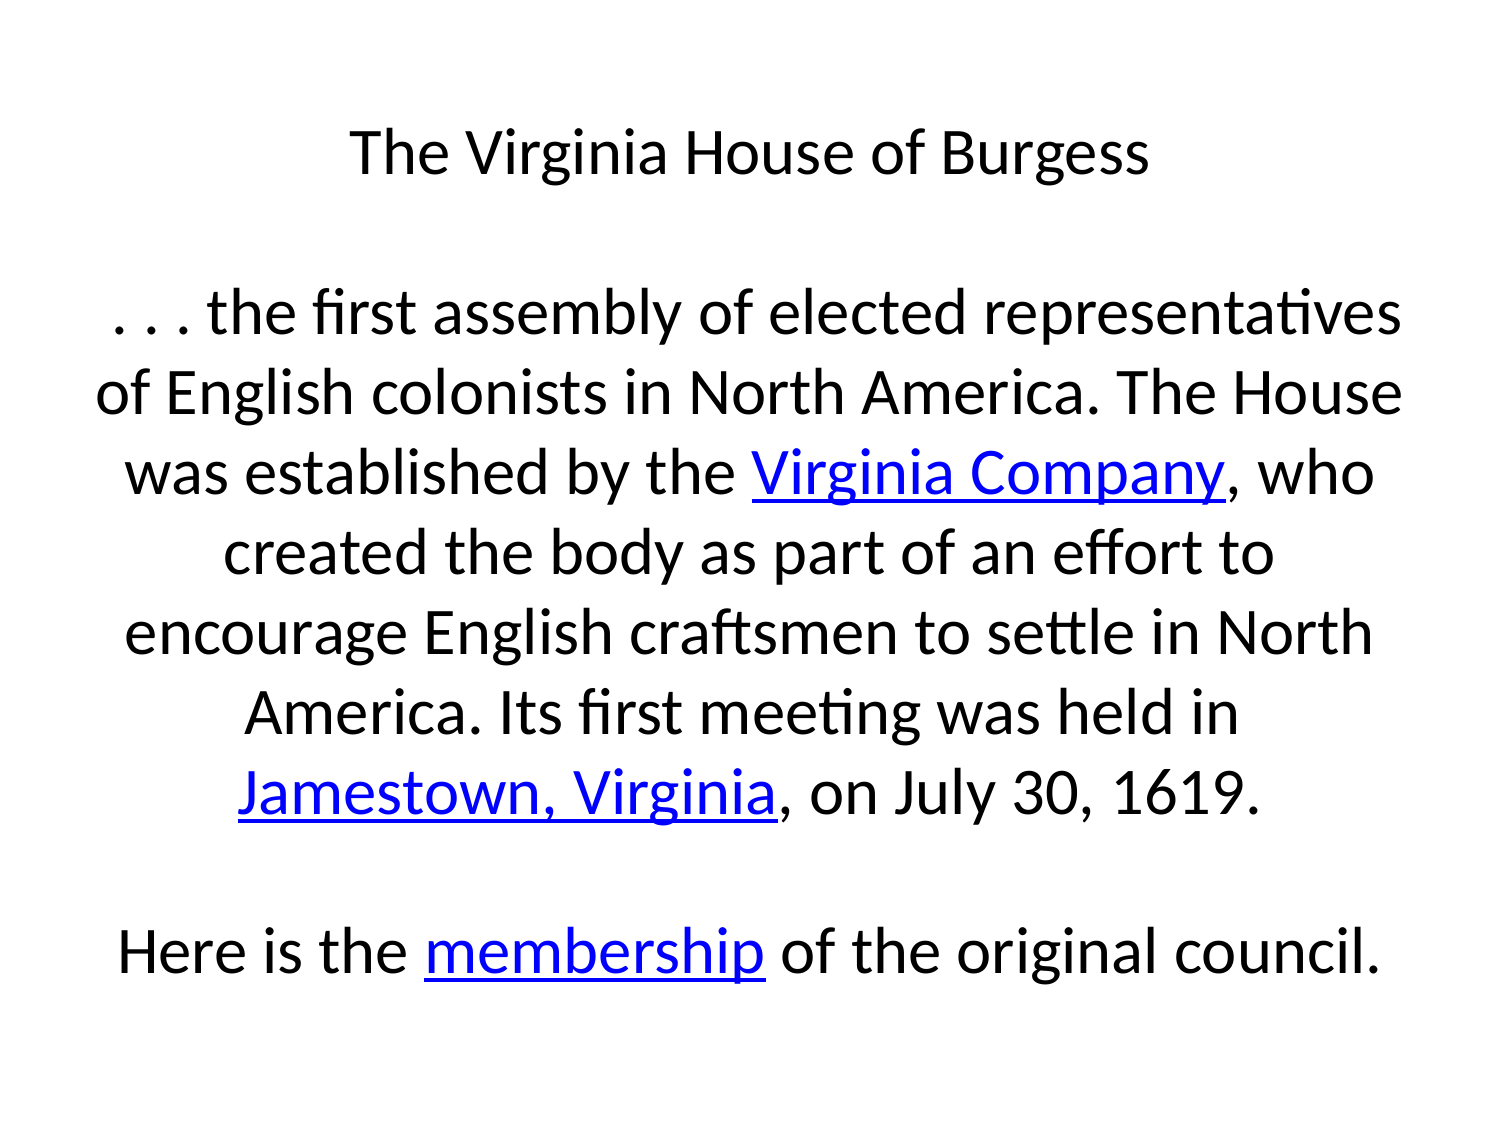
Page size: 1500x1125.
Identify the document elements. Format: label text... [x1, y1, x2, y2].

title The Virginia House of Burgess . . . the first assembly of elected representatives of English colonists in North America. The House was established by the Virginia Company, who created the body as part of an effort to encourage English craftsmen to settle in North America. Its first meeting was held in Jamestown, Virginia, on July 30, 1619. Here is the membership of the original council. [74, 44, 1426, 1051]
